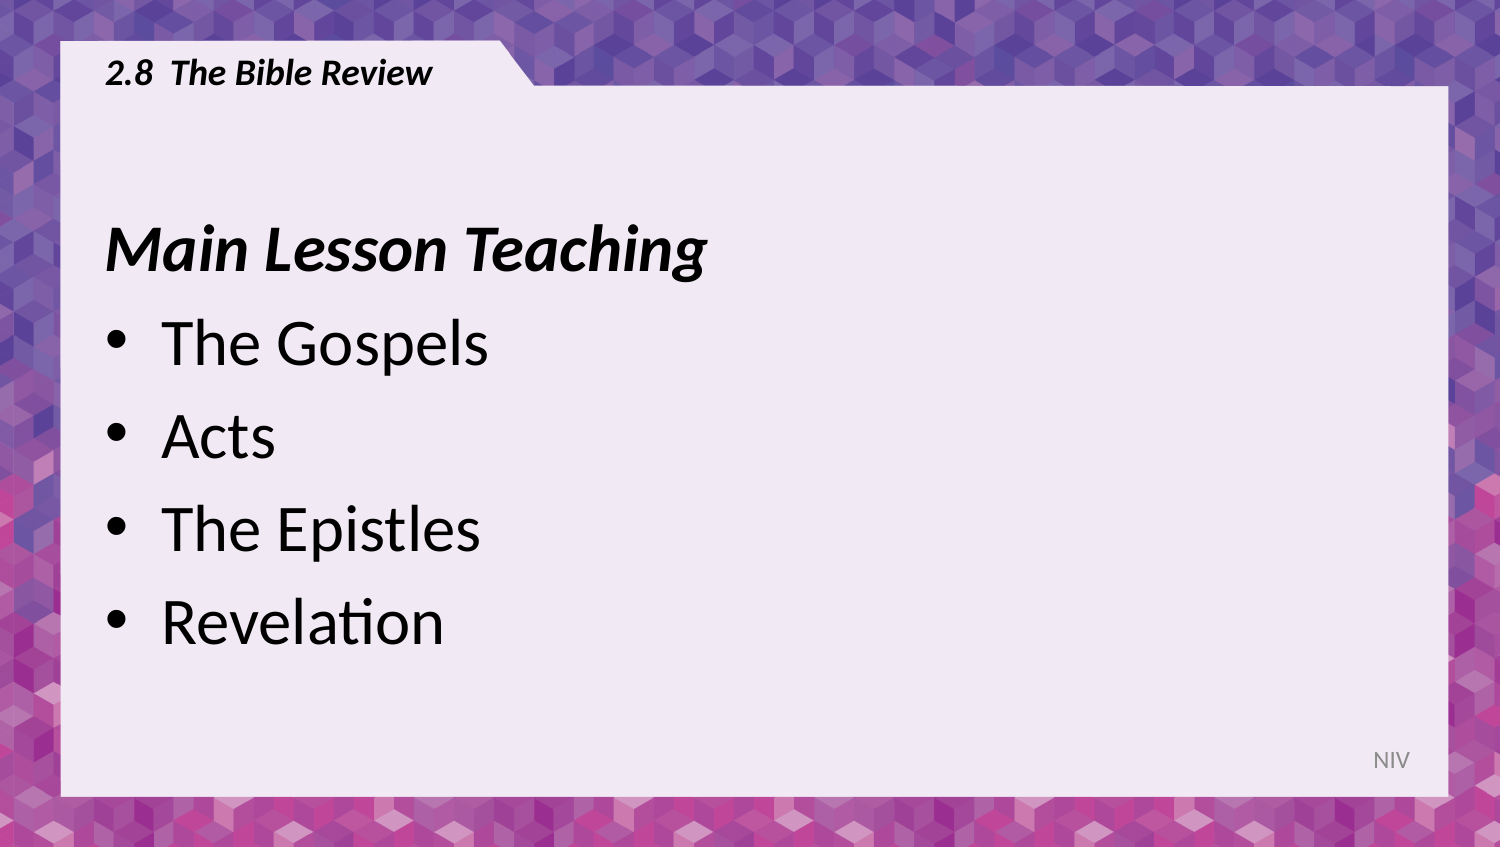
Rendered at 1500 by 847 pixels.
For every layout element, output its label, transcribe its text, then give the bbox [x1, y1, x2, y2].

picture [0, 0, 1500, 847]
title 2.8 The Bible Review [89, 33, 1420, 108]
list Main Lesson Teaching The Gospels Acts The Epistles Revelation [89, 141, 1403, 722]
footer NIV [950, 736, 1425, 782]
